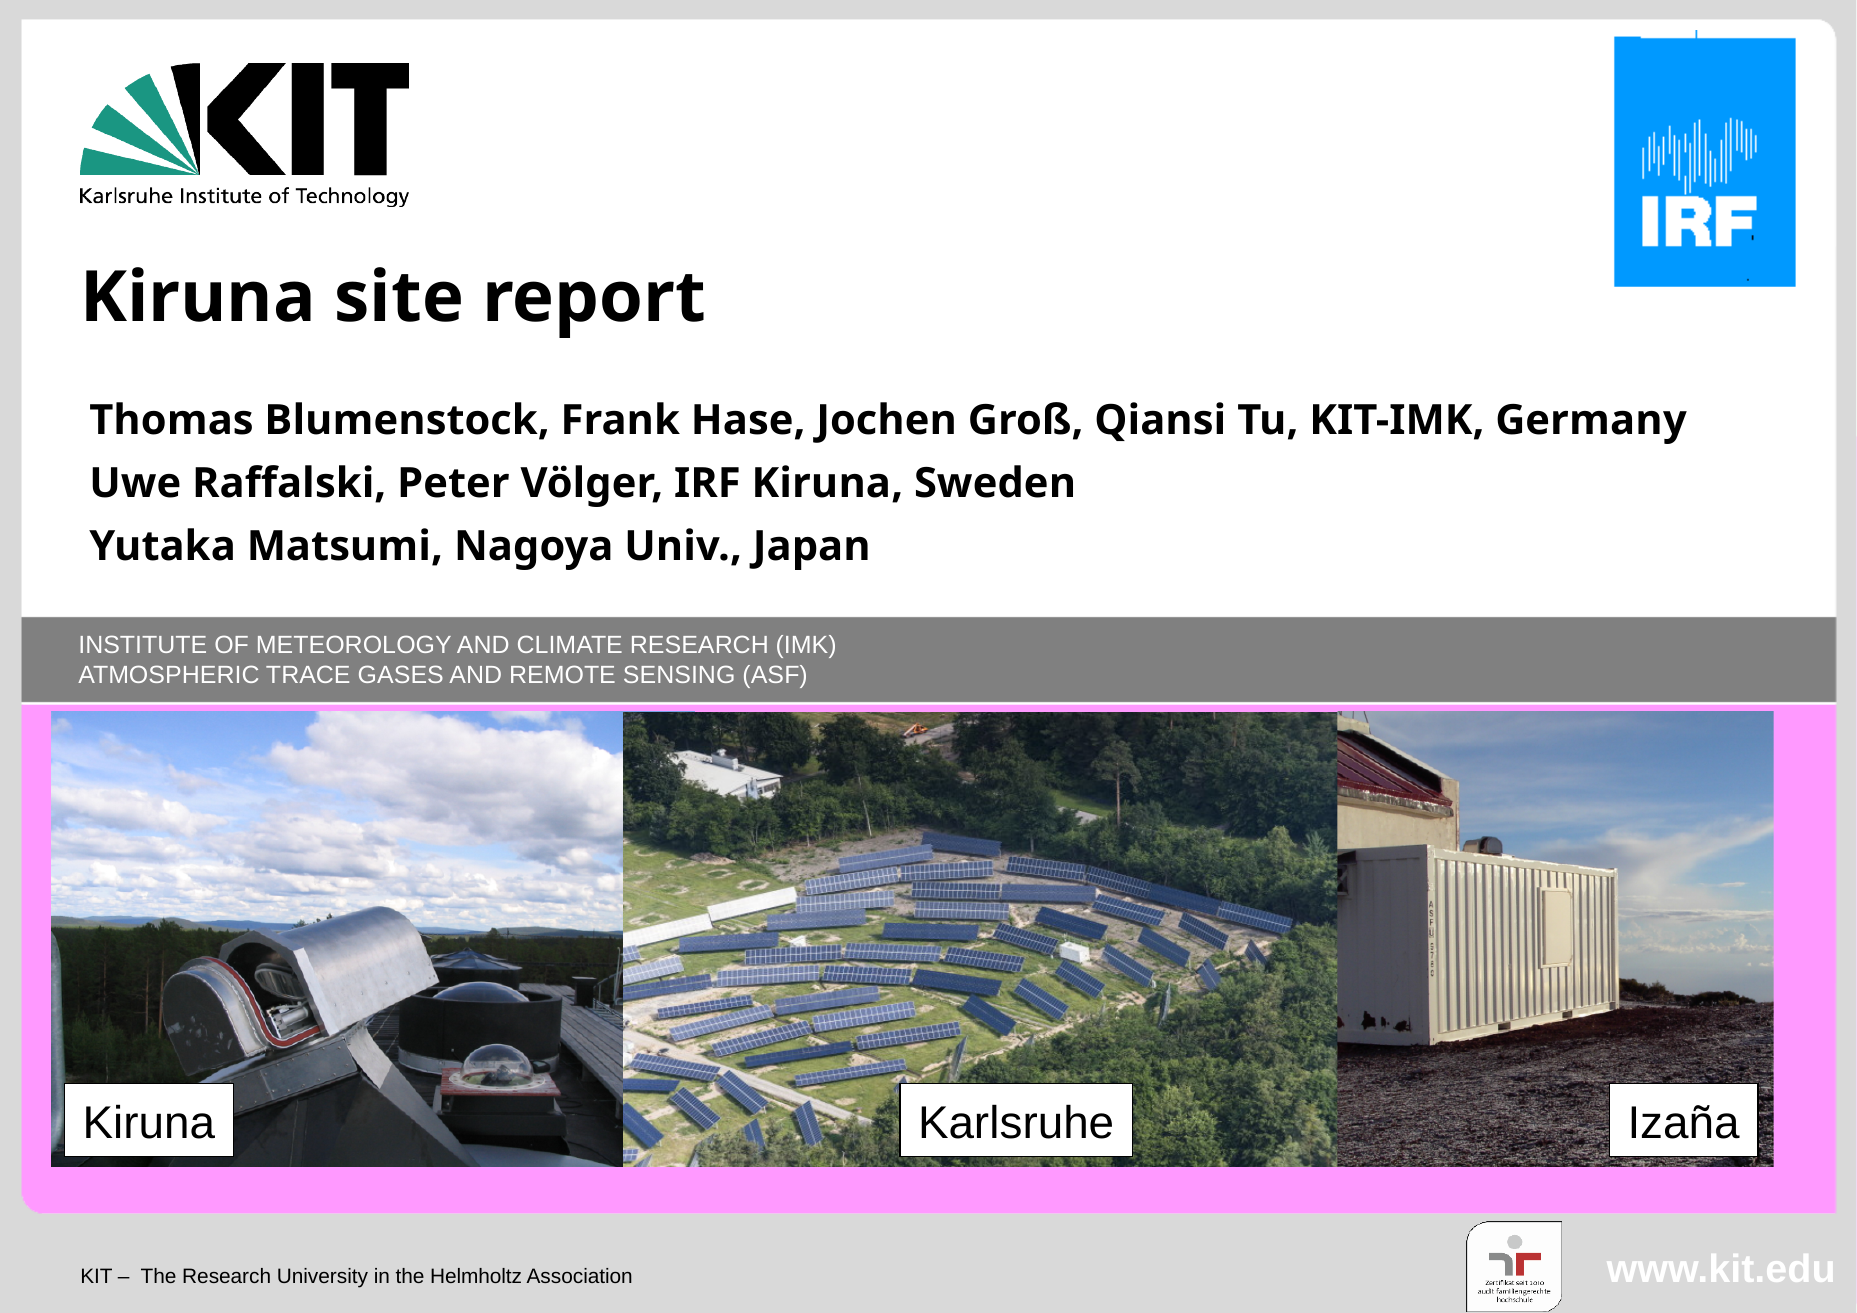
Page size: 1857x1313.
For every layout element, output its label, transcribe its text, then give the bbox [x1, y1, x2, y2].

text_box Kiruna site report [80, 242, 1784, 338]
picture [0, 0, 1857, 1313]
text_box Thomas Blumenstock, Frank Hase, Jochen Groß, Qiansi Tu, KIT-IMK, Germany Uwe Raffalski, Peter Völger, IRF Kiruna, Sweden Yutaka Matsumi, Nagoya Univ., Japan [89, 384, 1793, 570]
